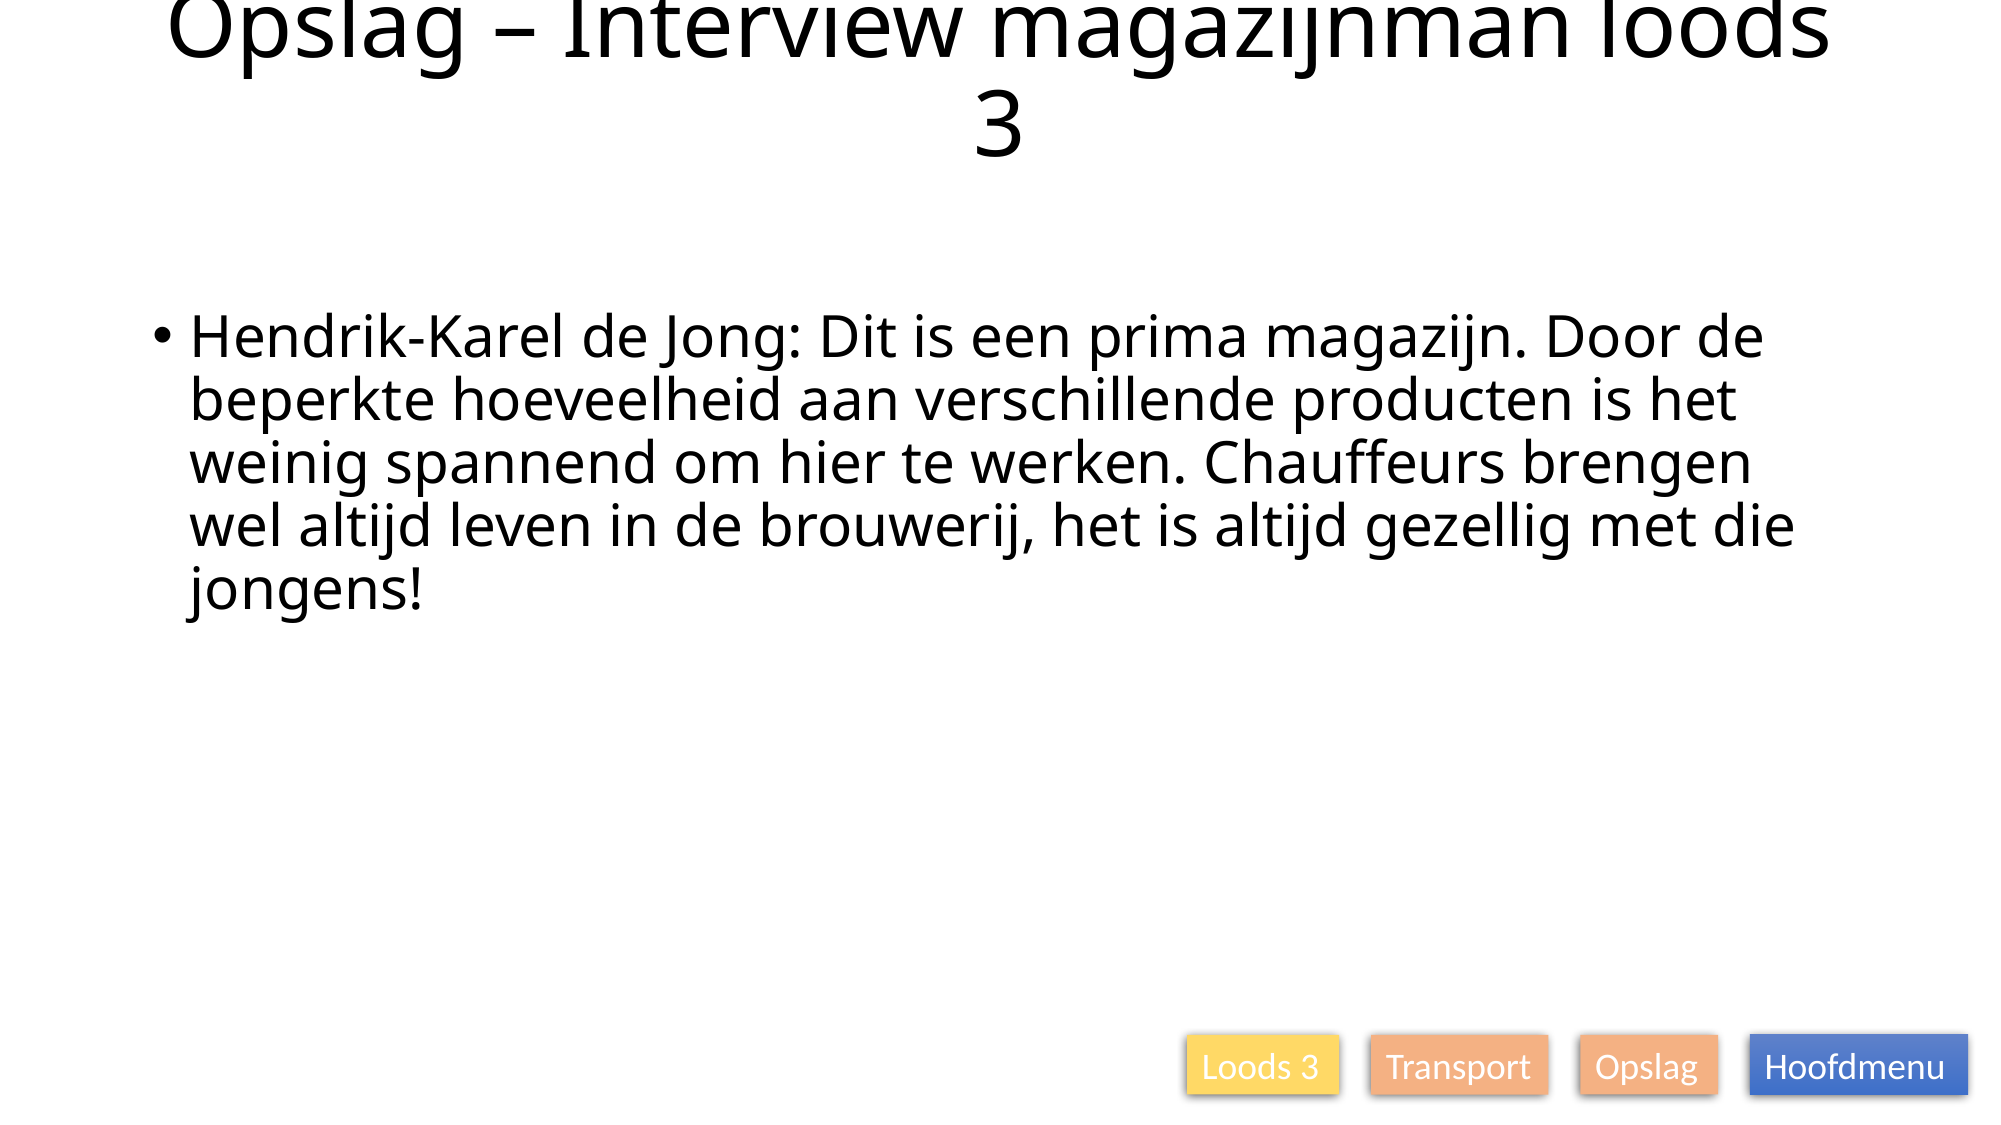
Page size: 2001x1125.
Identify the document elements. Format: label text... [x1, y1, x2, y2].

list Hendrik-Karel de Jong: Dit is een prima magazijn. Door de beperkte hoeveelheid aan verschillende producten is het weinig spannend om hier te werken. Chauffeurs brengen wel altijd leven in de brouwerij, het is altijd gezellig met die jongens! [137, 299, 1863, 1014]
text_box Opslag [1580, 1034, 1719, 1095]
text_box Hoofdmenu [1749, 1034, 1969, 1095]
text_box Loods 3 [1187, 1034, 1340, 1095]
text_box Transport [1371, 1034, 1549, 1095]
title Opslag – Interview magazijnman loods 3 [137, 3, 1863, 152]
